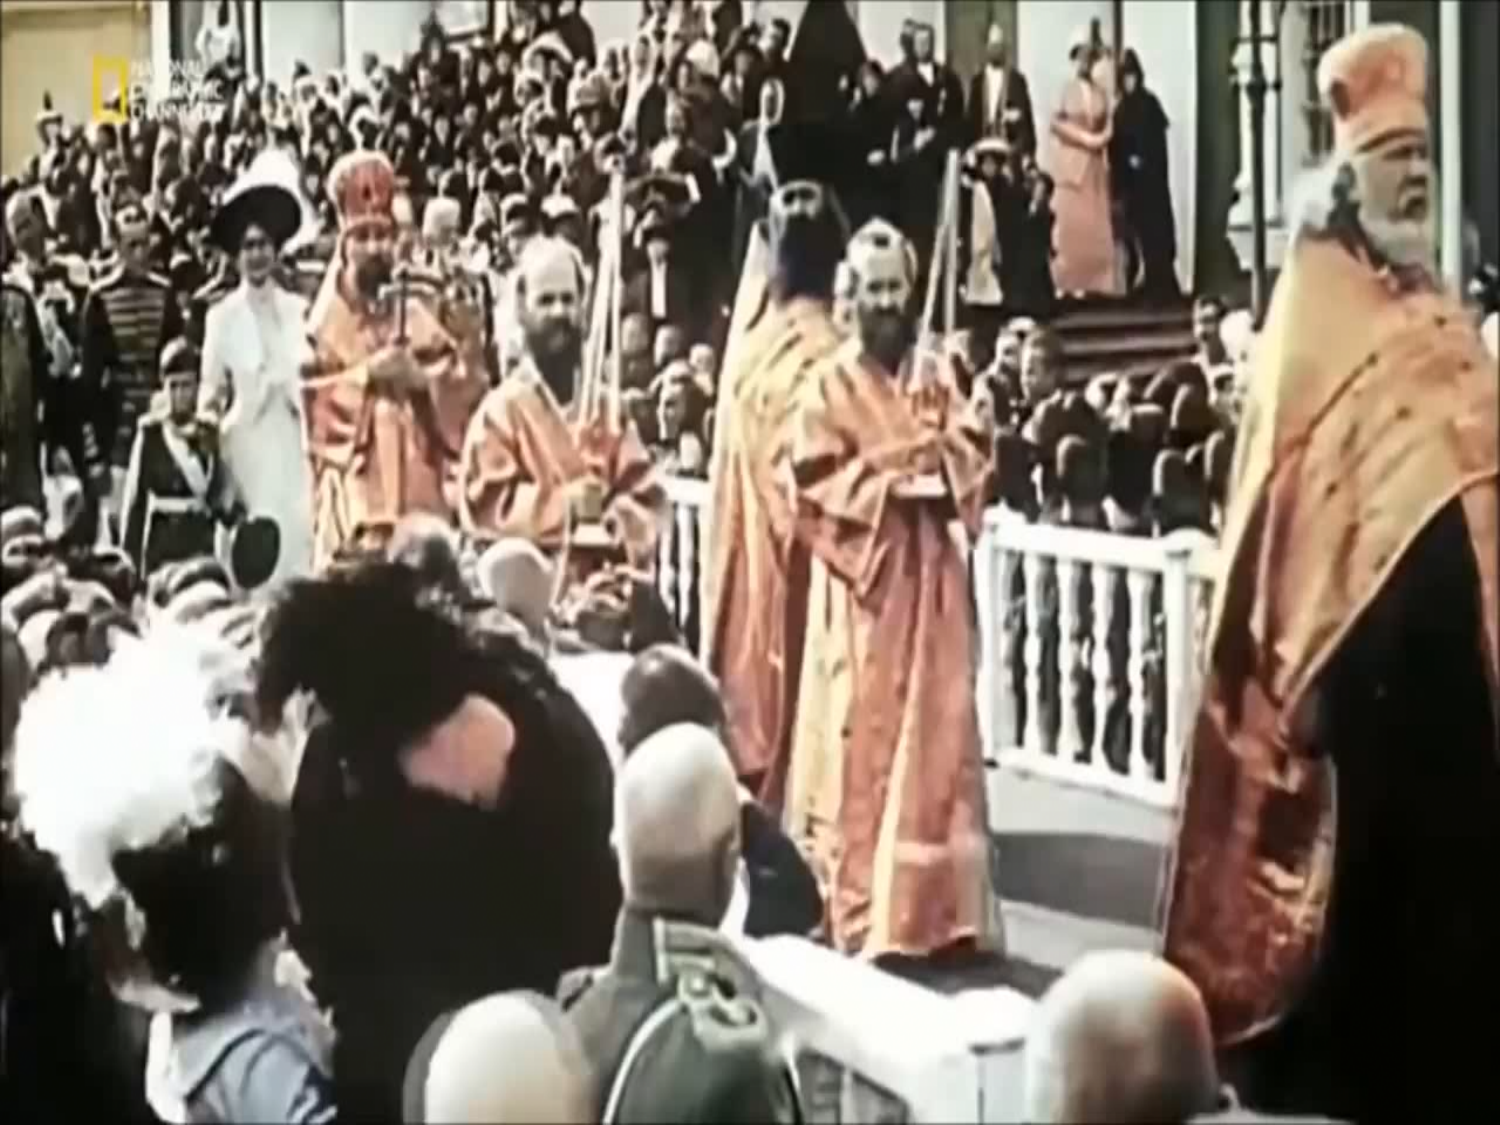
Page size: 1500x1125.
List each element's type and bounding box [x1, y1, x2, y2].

list [3, 3, 1498, 1120]
